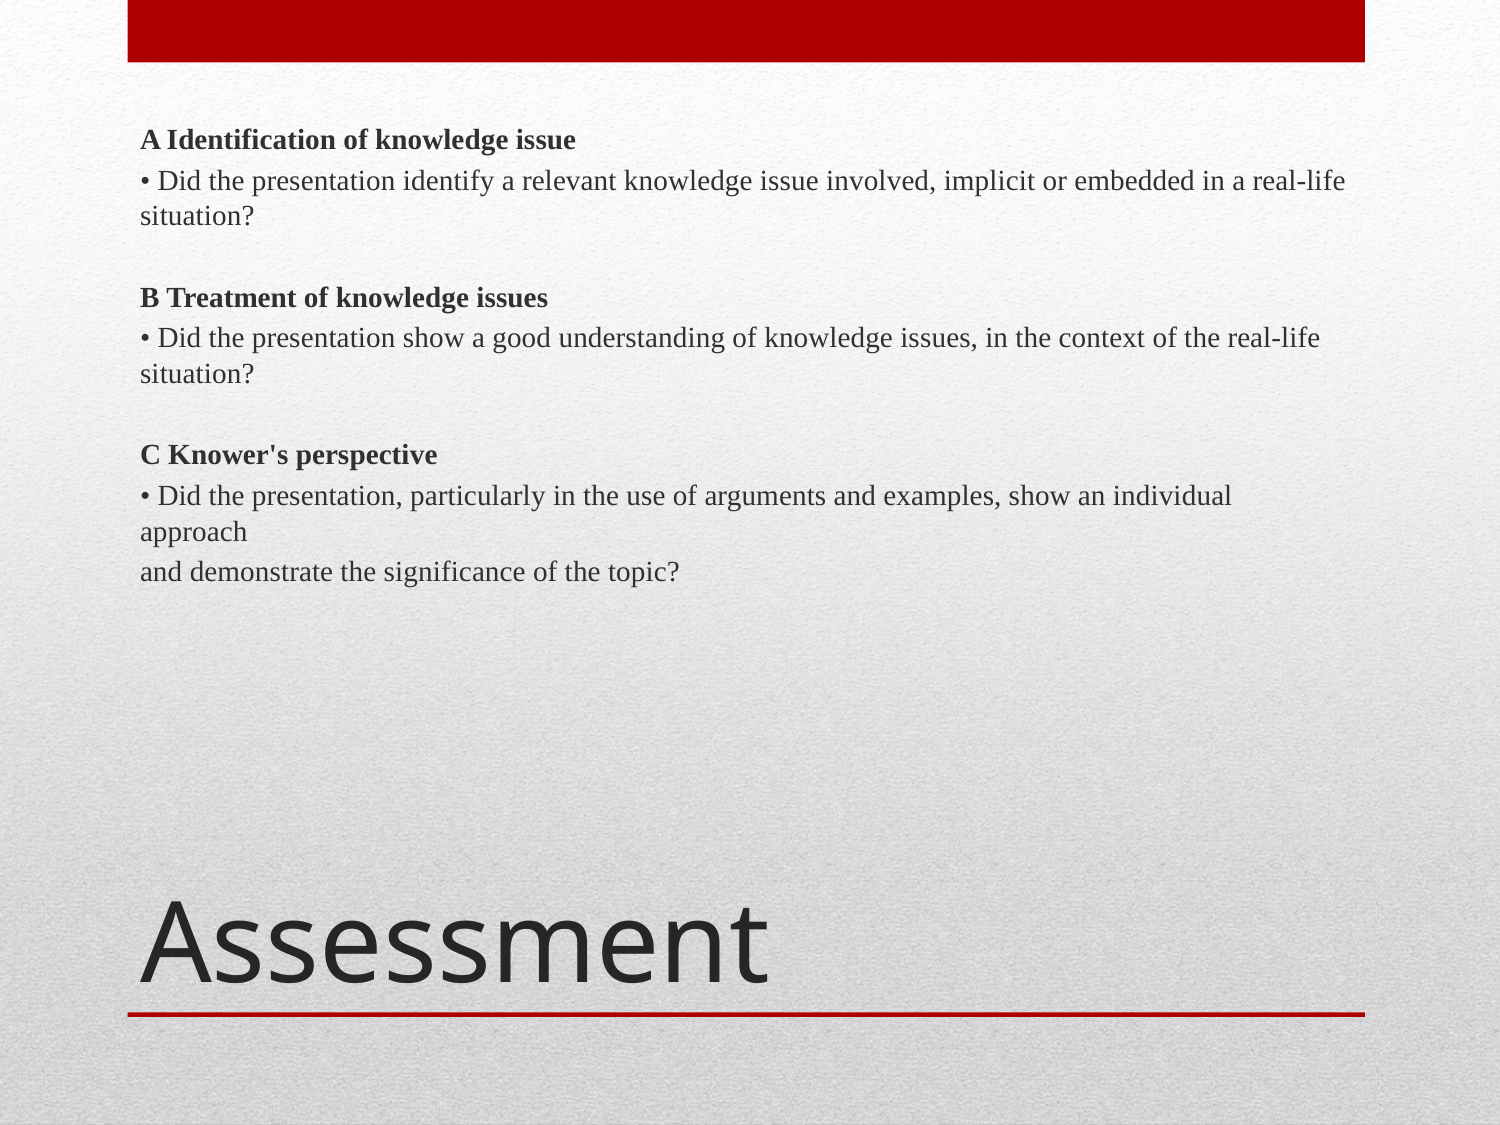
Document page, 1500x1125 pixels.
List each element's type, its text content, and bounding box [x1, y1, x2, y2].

list A Identification of knowledge issue • Did the presentation identify a relevant knowledge issue involved, implicit or embedded in a real-life situation? B Treatment of knowledge issues • Did the presentation show a good understanding of knowledge issues, in the context of the real-life situation? C Knower's perspective • Did the presentation, particularly in the use of arguments and examples, show an individual approach and demonstrate the significance of the topic? [125, 112, 1363, 870]
title Assessment [125, 870, 1238, 1013]
